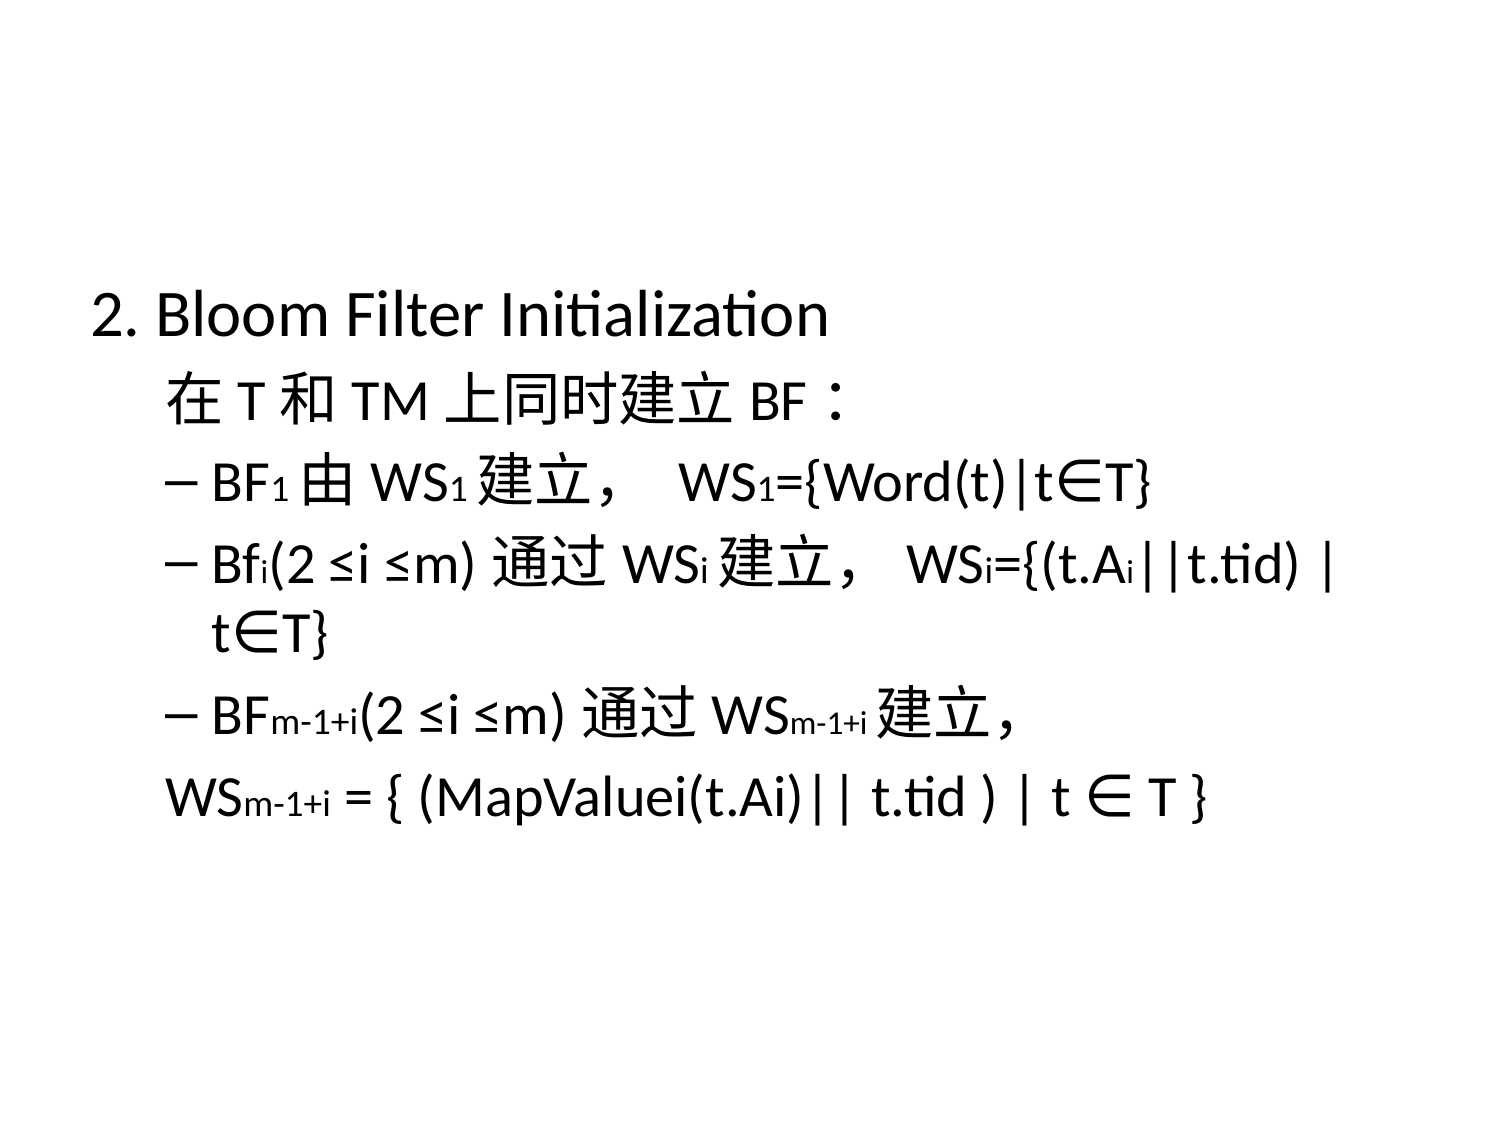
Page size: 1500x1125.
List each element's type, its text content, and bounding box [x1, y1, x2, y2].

list 2. Bloom Filter Initialization 在T和TM上同时建立BF： BF1由WS1建立， WS1={Word(t)|t∈T} Bfi(2 ≤i ≤m)通过WSi建立，WSi={(t.Ai||t.tid) |t∈T} BFm-1+i(2 ≤i ≤m)通过WSm-1+i建立， WSm-1+i = { (MapValuei(t.Ai)|| t.tid ) | t ∈ T } [75, 262, 1425, 1005]
